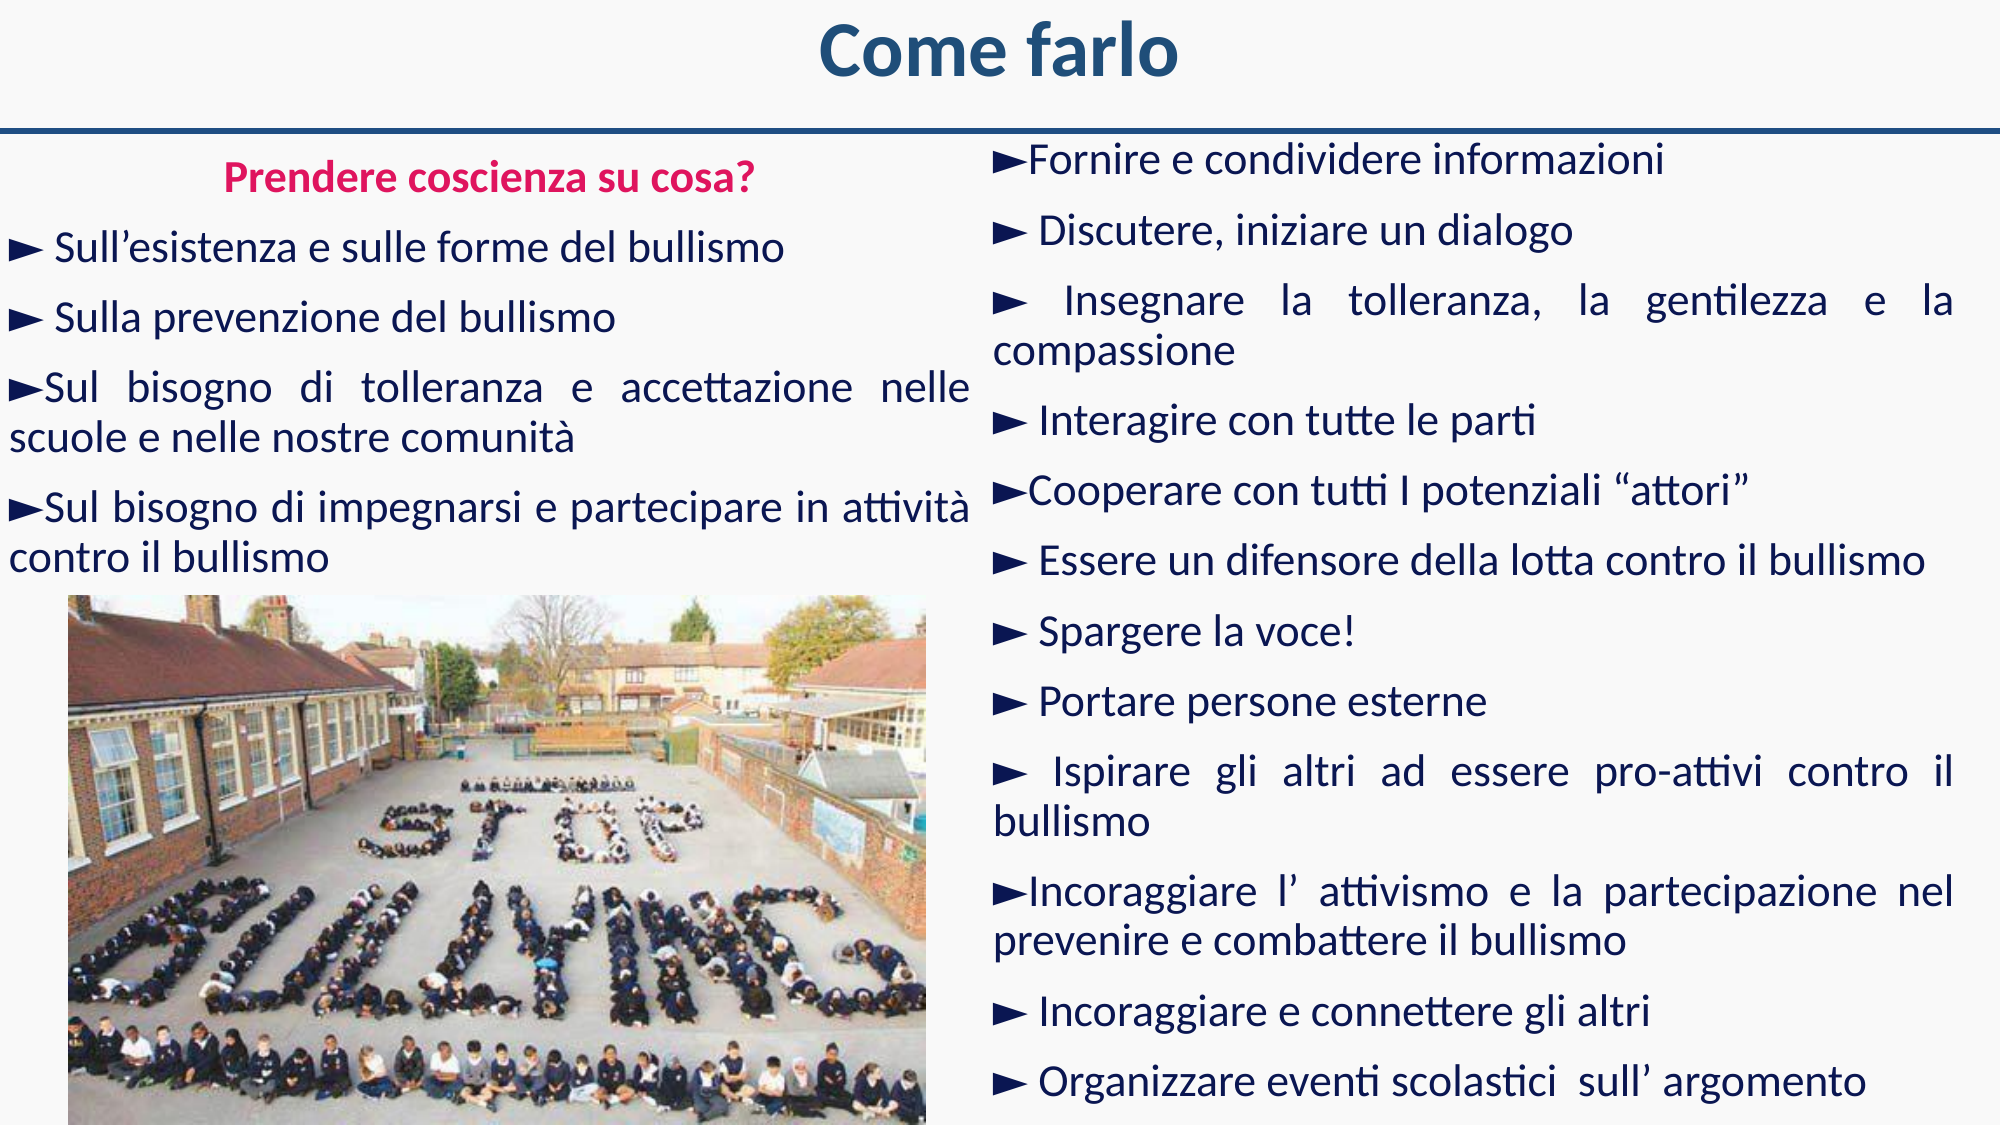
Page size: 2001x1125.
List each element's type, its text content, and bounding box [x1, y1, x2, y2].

list Prendere coscienza su cosa? ► Sull’esistenza e sulle forme del bullismo ► Sulla prevenzione del bullismo ►Sul bisogno di tolleranza e accettazione nelle scuole e nelle nostre comunità ►Sul bisogno di impegnarsi e partecipare in attività contro il bullismo [0, 143, 981, 1109]
list ►Fornire e condividere informazioni ► Discutere, iniziare un dialogo ► Insegnare la tolleranza, la gentilezza e la compassione ► Interagire con tutte le parti ►Cooperare con tutti I potenziali “attori” ► Essere un difensore della lotta contro il bullismo ► Spargere la voce! ► Portare persone esterne ► Ispirare gli altri ad essere pro-attivi contro il bullismo ►Incoraggiare l’ attivismo e la partecipazione nel prevenire e combattere il bullismo ► Incoraggiare e connettere gli altri ► Organizzare eventi scolastici sull’ argomento [983, 126, 1965, 1092]
picture [68, 595, 926, 1125]
title Come farlo [0, 0, 2000, 103]
